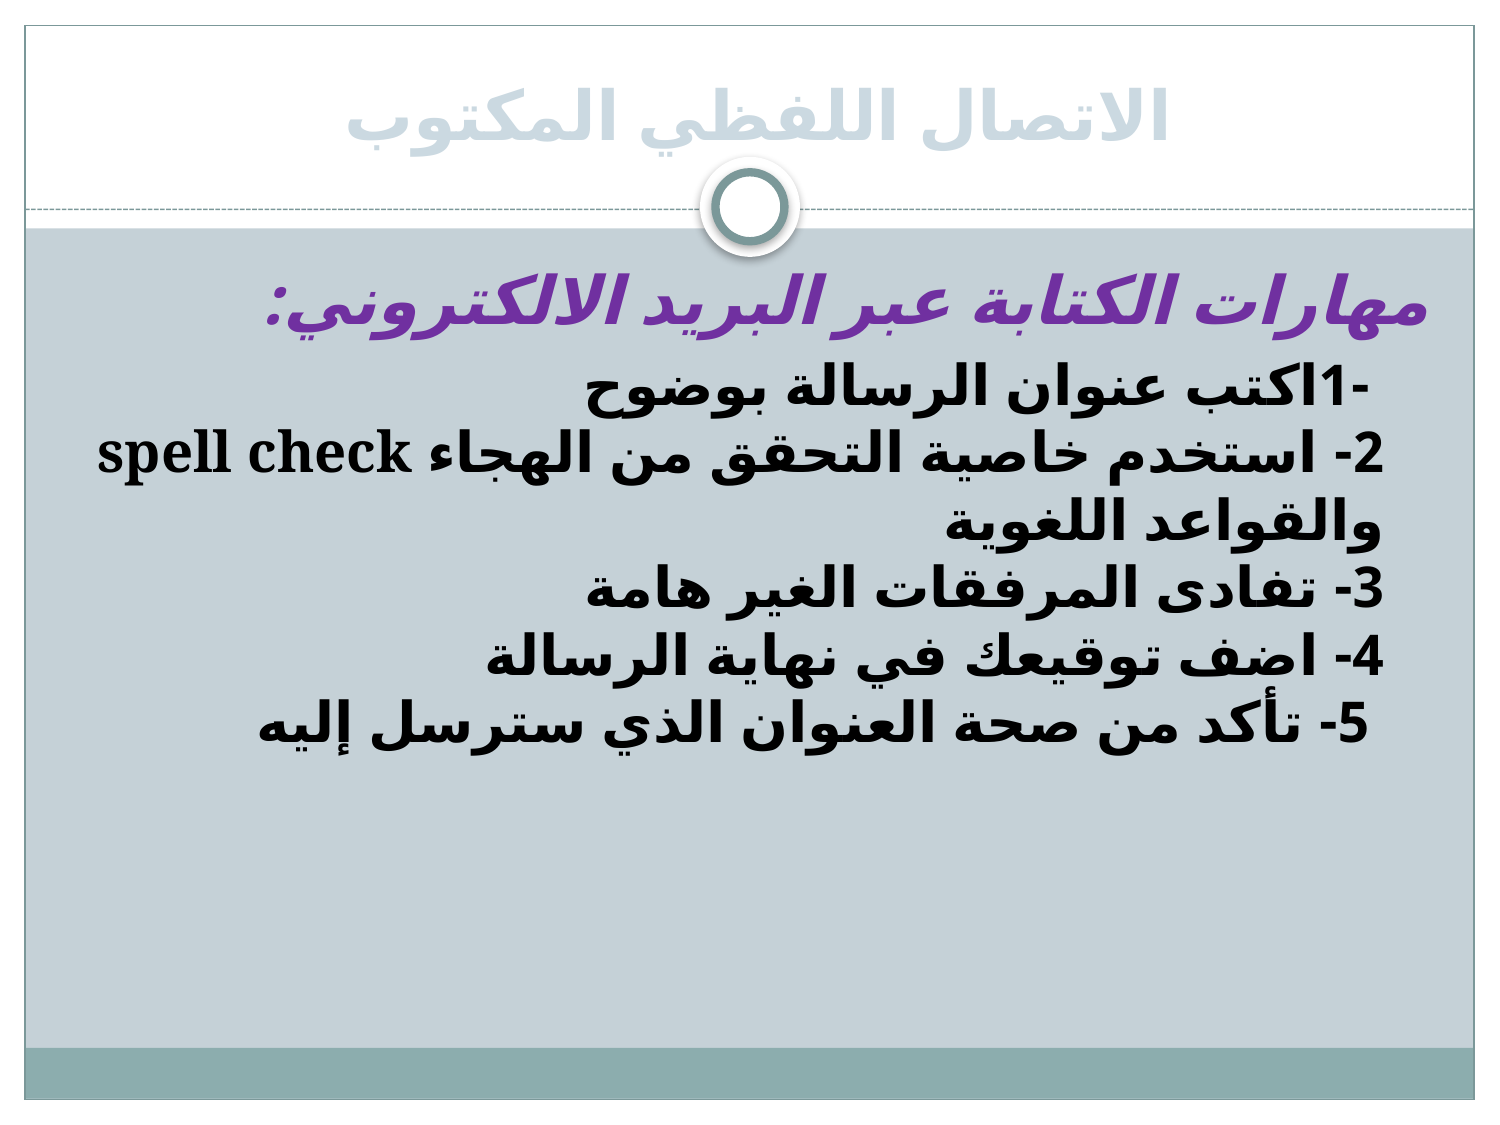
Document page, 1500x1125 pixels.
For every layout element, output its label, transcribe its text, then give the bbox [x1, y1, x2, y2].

title الاتصال اللفظي المكتوب [49, 37, 1450, 162]
list مهارات الكتابة عبر البريد الالكتروني: -1اكتب عنوان الرسالة بوضوح 2- استخدم خاصية التحقق من الهجاء spell check والقواعد اللغوية 3- تفادى المرفقات الغير هامة 4- اضف توقيعك في نهاية الرسالة 5- تأكد من صحة العنوان الذي سترسل إليه [49, 250, 1445, 1001]
